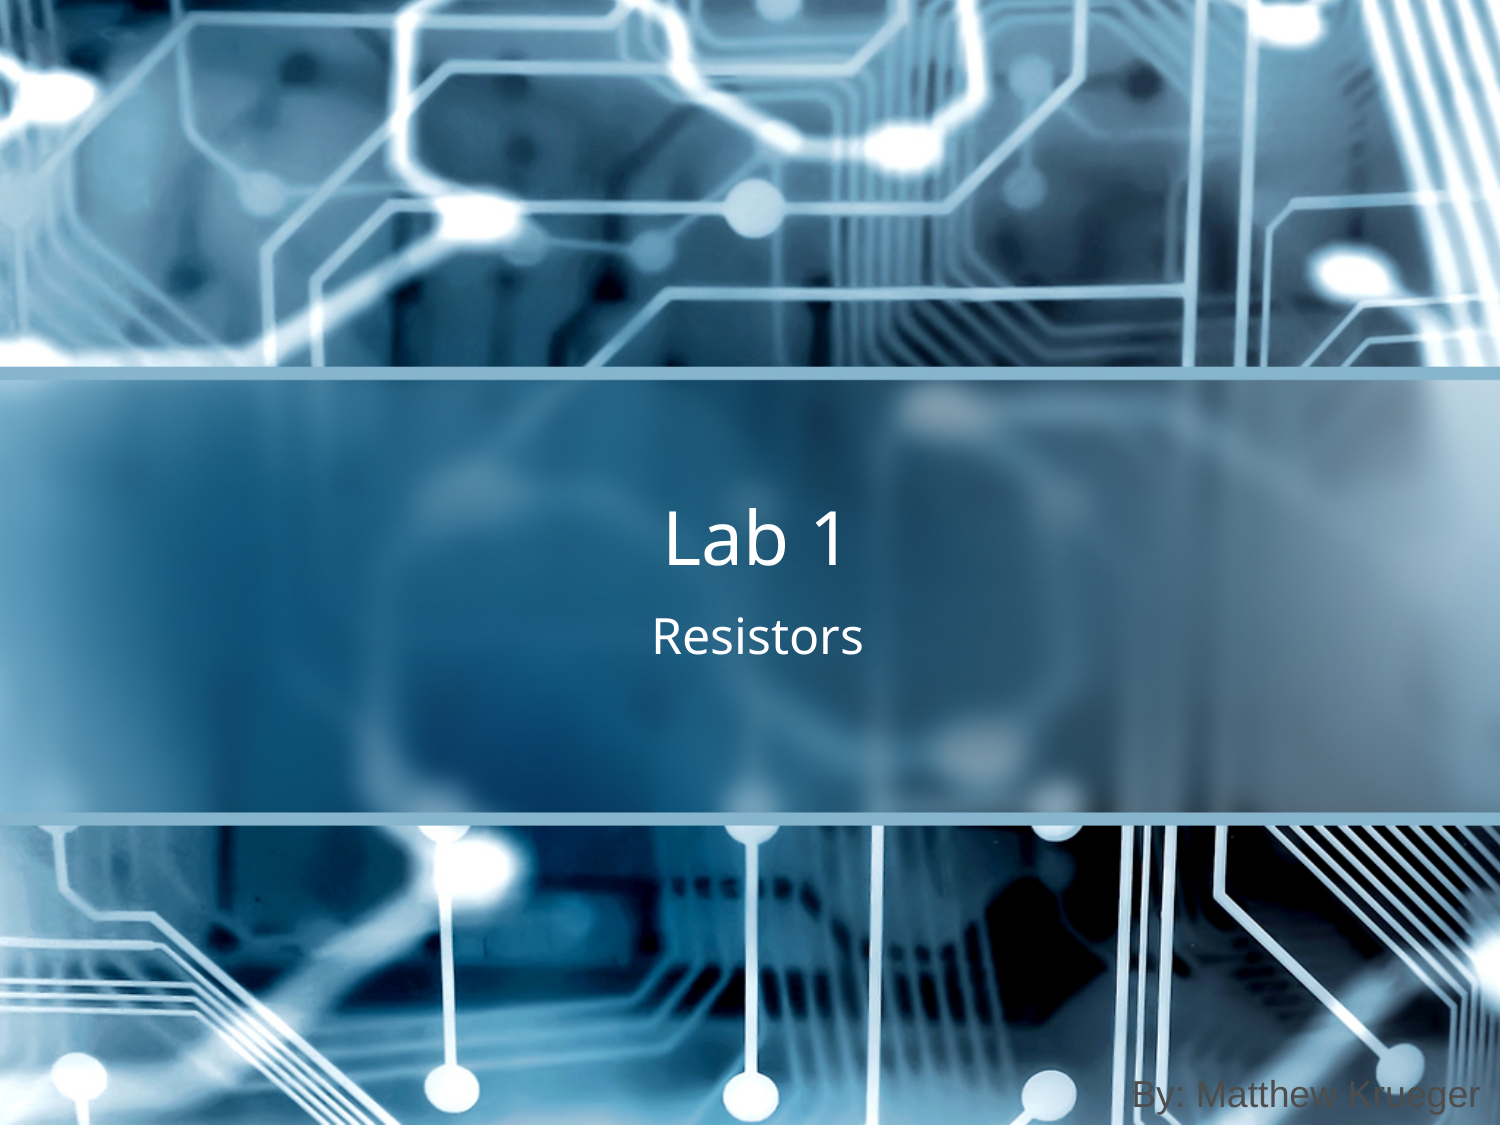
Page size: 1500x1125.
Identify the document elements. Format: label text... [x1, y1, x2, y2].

text_box By: Matthew Krueger [1112, 1062, 1500, 1123]
title Lab 1 [89, 478, 1427, 594]
picture [0, 0, 1500, 1125]
subtitle Resistors [89, 596, 1427, 710]
